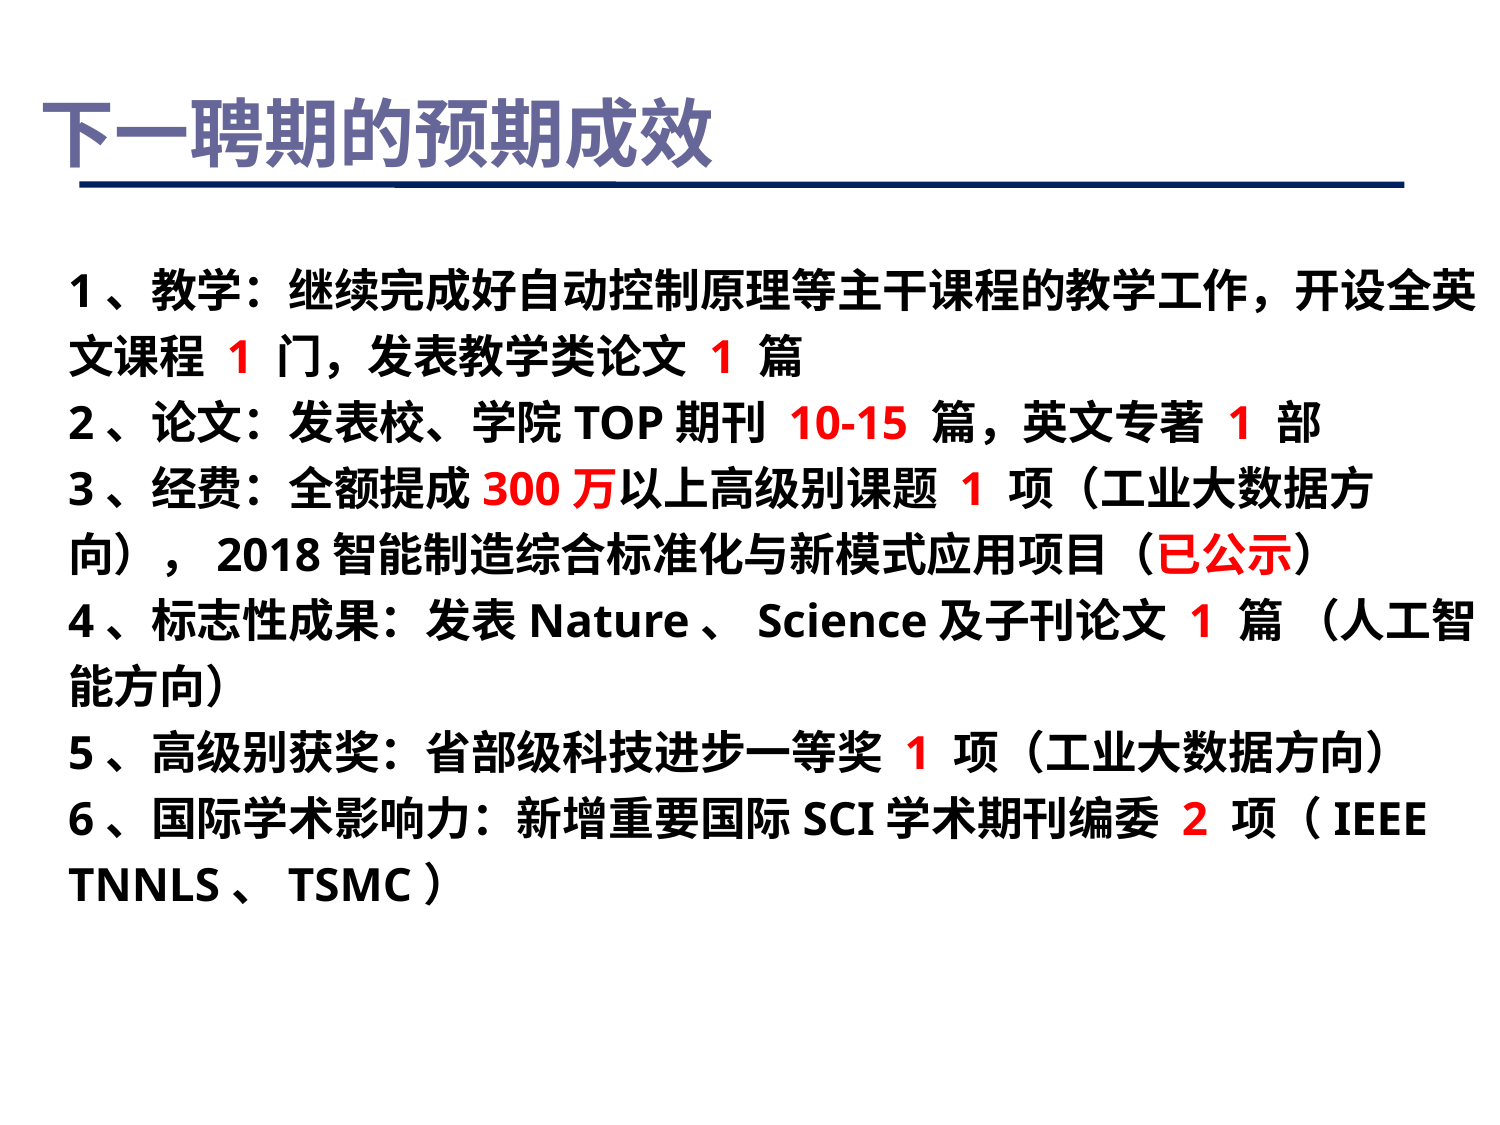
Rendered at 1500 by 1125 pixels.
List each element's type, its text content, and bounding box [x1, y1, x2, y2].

title 下一聘期的预期成效 [24, 42, 1436, 185]
text_box 1、教学：继续完成好自动控制原理等主干课程的教学工作，开设全英文课程 1 门，发表教学类论文 1 篇 2、论文：发表校、学院TOP期刊 10-15 篇，英文专著 1 部 3、经费：全额提成300万以上高级别课题 1 项（工业大数据方向），2018智能制造综合标准化与新模式应用项目（已公示） 4、标志性成果：发表Nature、Science及子刊论文 1 篇 （人工智能方向） 5、高级别获奖：省部级科技进步一等奖 1 项（工业大数据方向） 6、国际学术影响力：新增重要国际SCI学术期刊编委 2 项（IEEE TNNLS、TSMC） [53, 243, 1500, 918]
